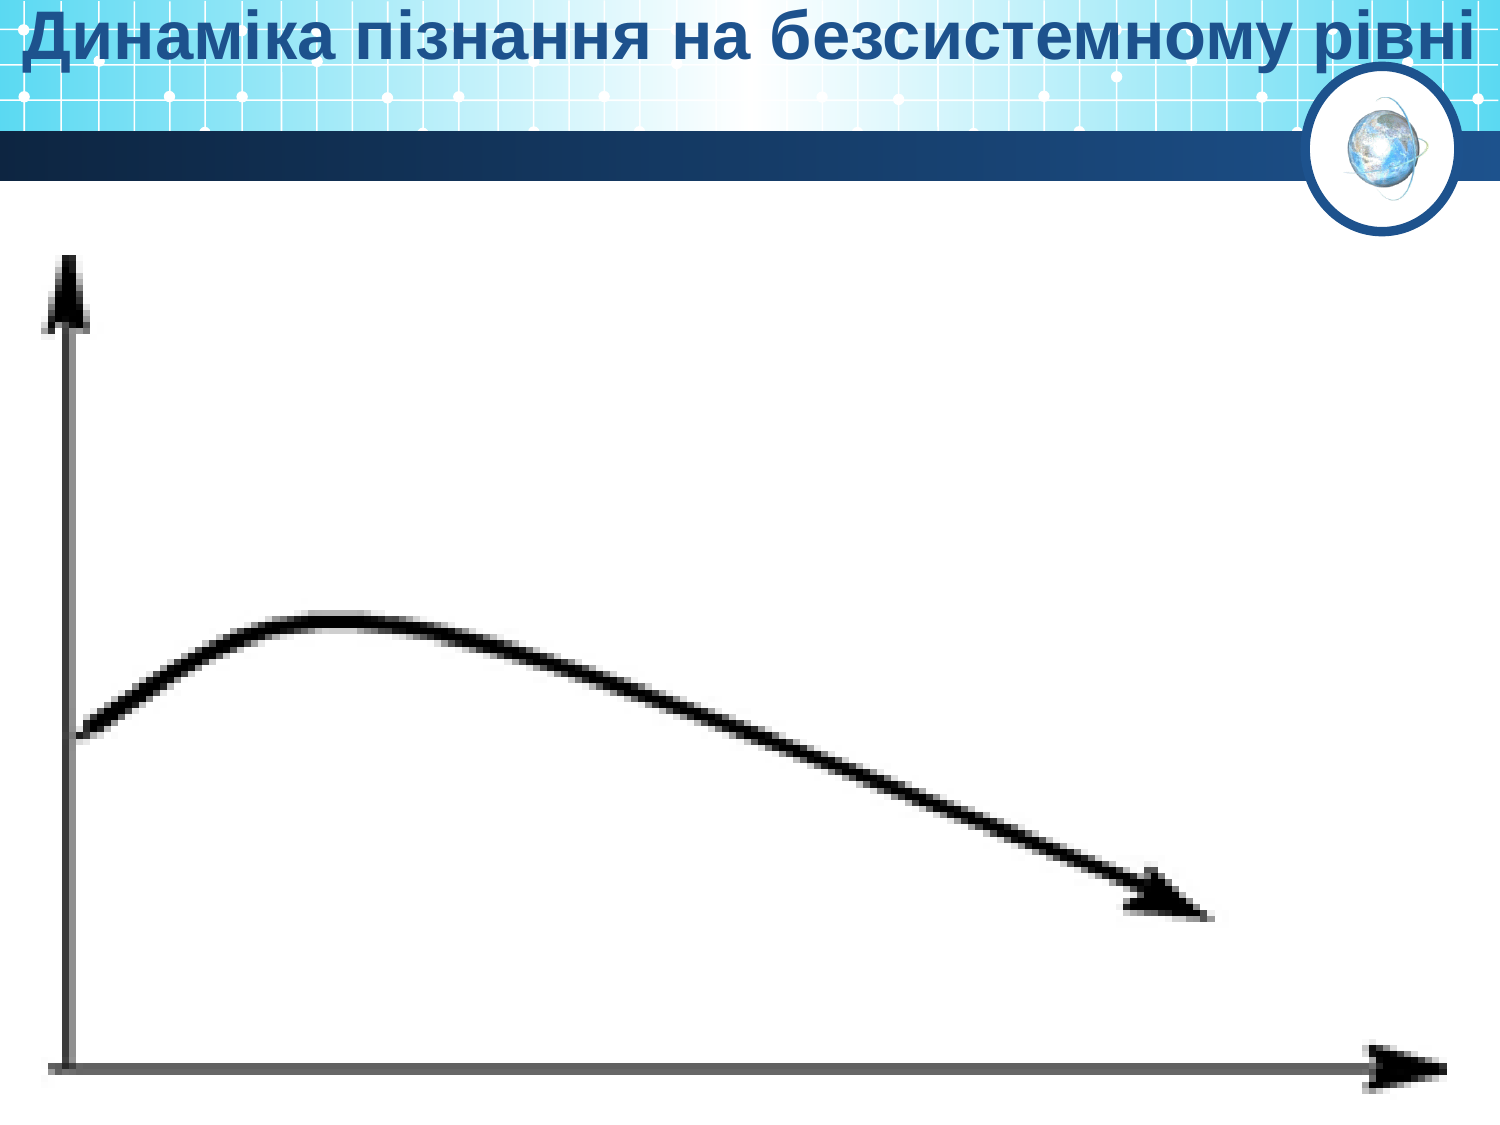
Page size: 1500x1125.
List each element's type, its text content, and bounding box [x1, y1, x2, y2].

text_box Динаміка пізнання на безсистемному рівні [0, 0, 1500, 81]
picture [41, 255, 1448, 1125]
picture [1310, 81, 1454, 226]
